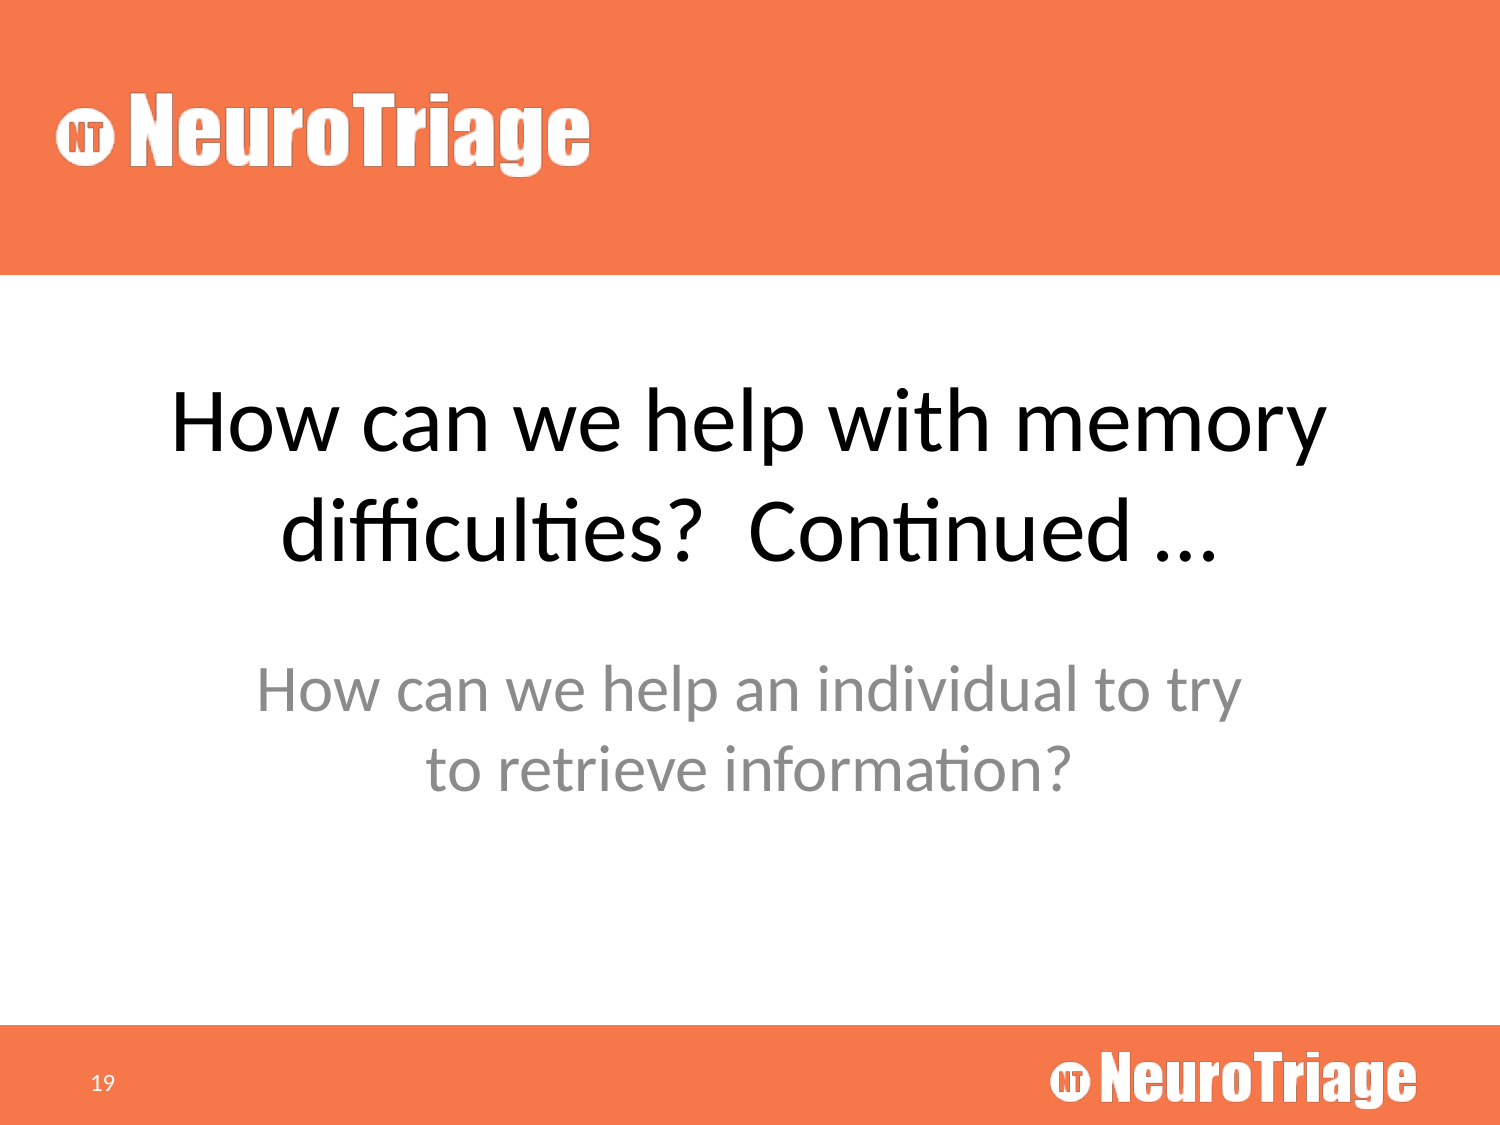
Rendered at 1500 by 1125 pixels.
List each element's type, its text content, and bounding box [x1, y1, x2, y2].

subtitle How can we help an individual to try to retrieve information? [225, 637, 1275, 925]
picture [37, 62, 603, 200]
title How can we help with memory difficulties? Continued … [112, 349, 1388, 591]
slide_number 19 [75, 1051, 425, 1112]
picture [1037, 1030, 1425, 1125]
